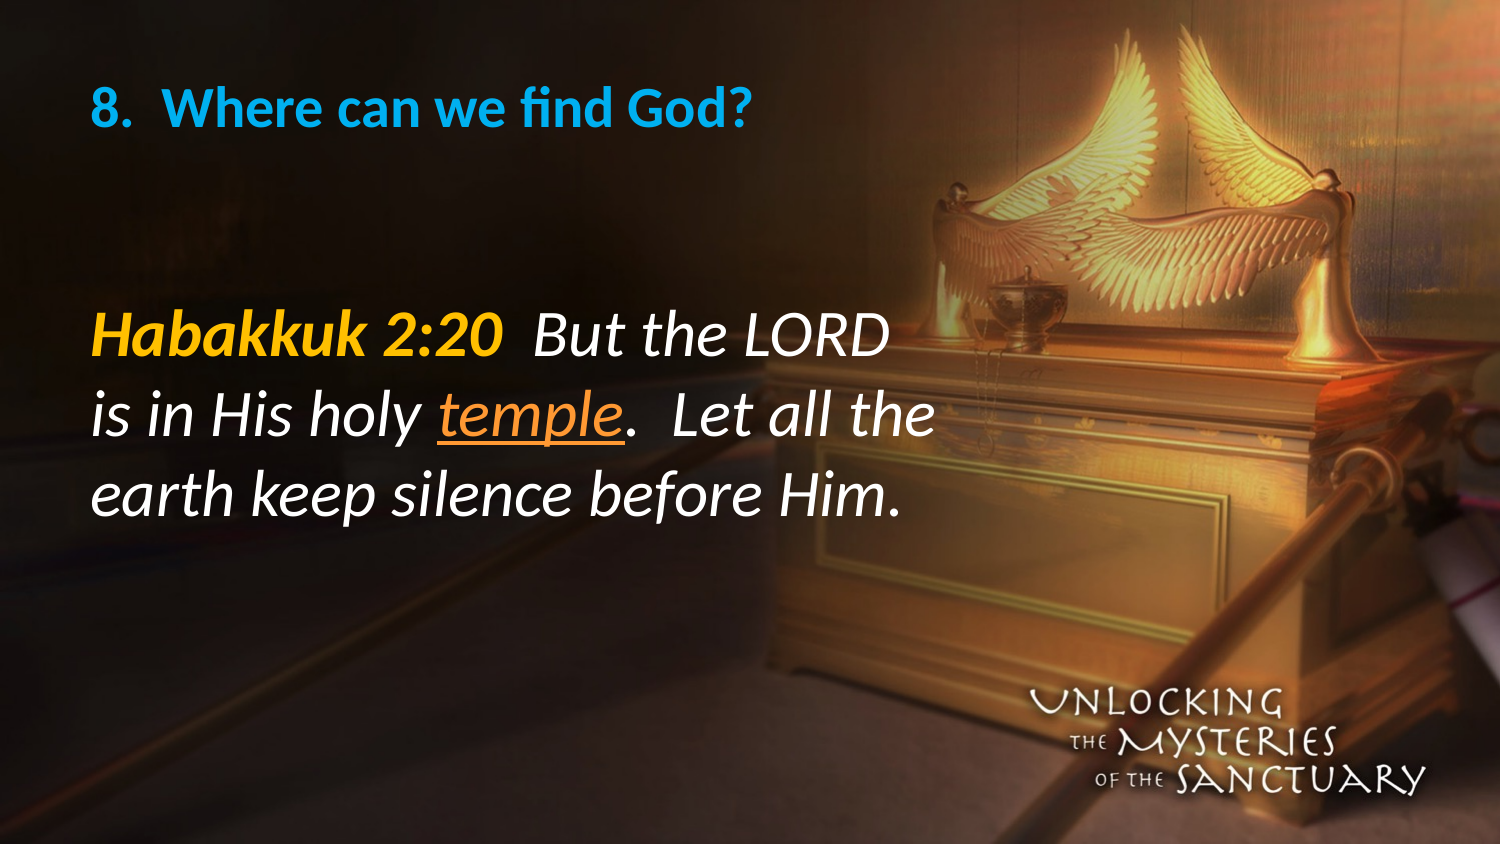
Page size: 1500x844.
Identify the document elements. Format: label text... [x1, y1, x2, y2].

title 8. Where can we find God? [75, 33, 1425, 175]
list Habakkuk 2:20 But the LORD is in His holy temple. Let all the earth keep silence before Him. [75, 188, 959, 844]
picture [0, 0, 1500, 844]
